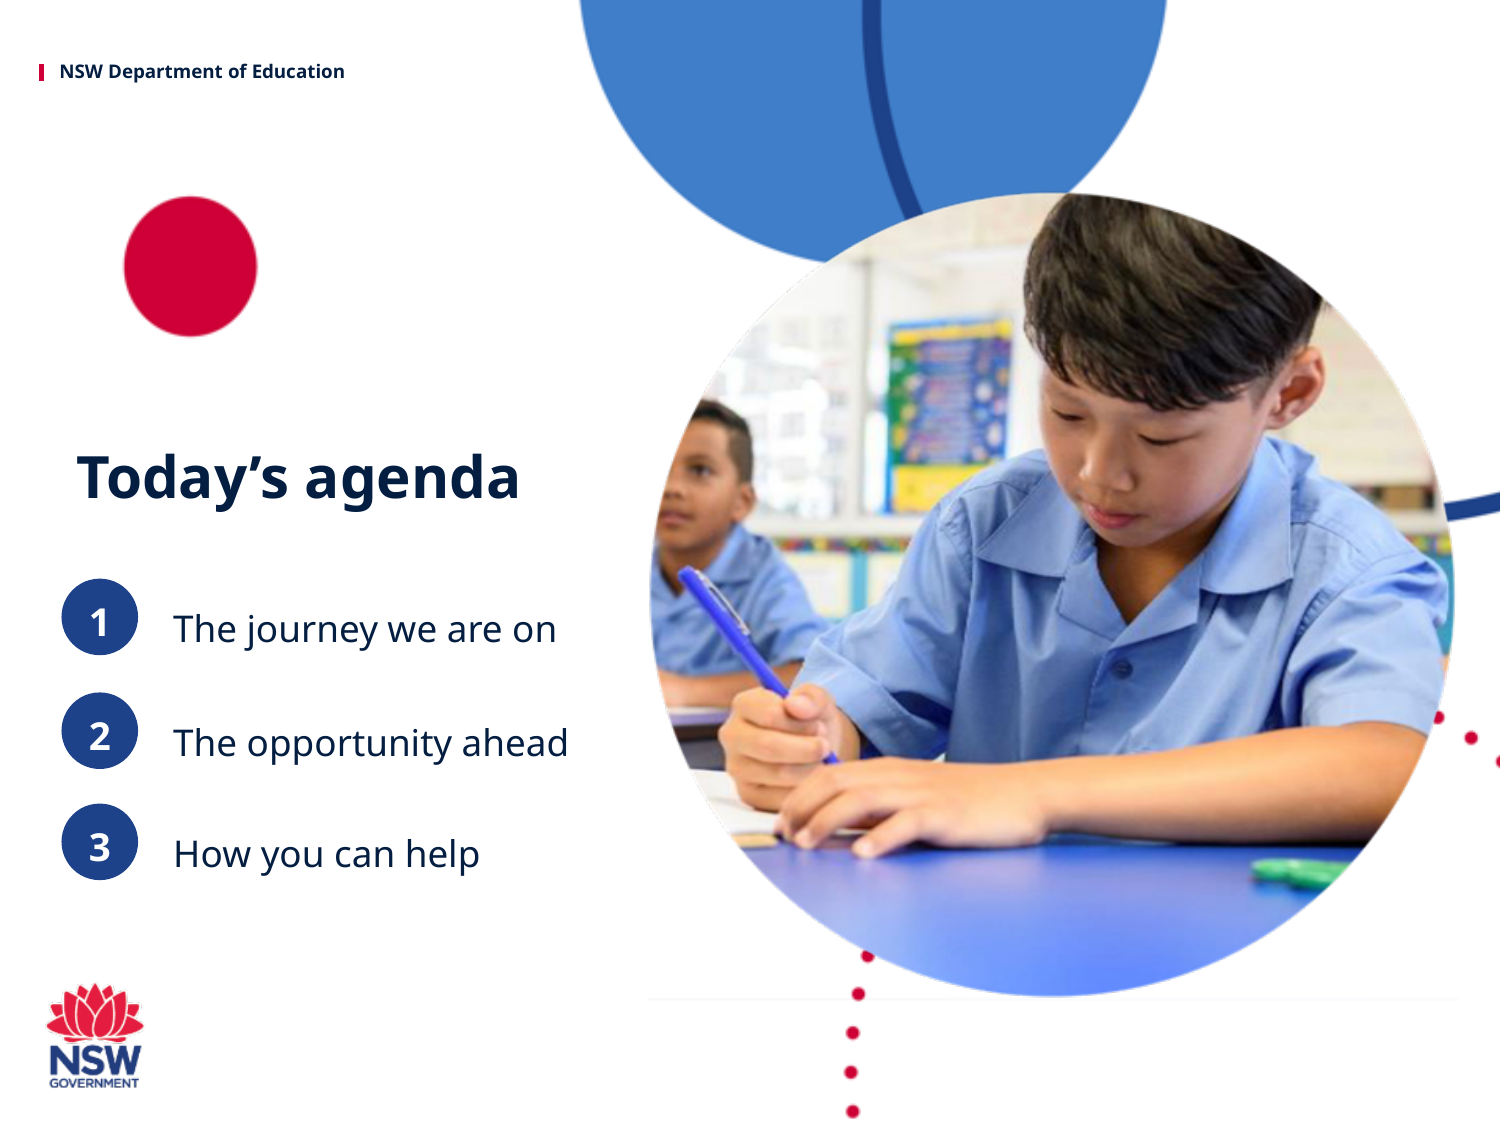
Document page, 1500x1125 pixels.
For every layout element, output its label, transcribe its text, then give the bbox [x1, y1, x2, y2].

text_box The journey we are on [158, 576, 625, 658]
text_box Today’s agenda [61, 397, 556, 525]
text_box How you can help [158, 800, 625, 883]
text_box 2 [61, 692, 139, 770]
text_box 1 [61, 578, 139, 656]
picture [0, 0, 1500, 1125]
text_box The opportunity ahead [158, 689, 625, 772]
text_box 3 [61, 803, 139, 881]
